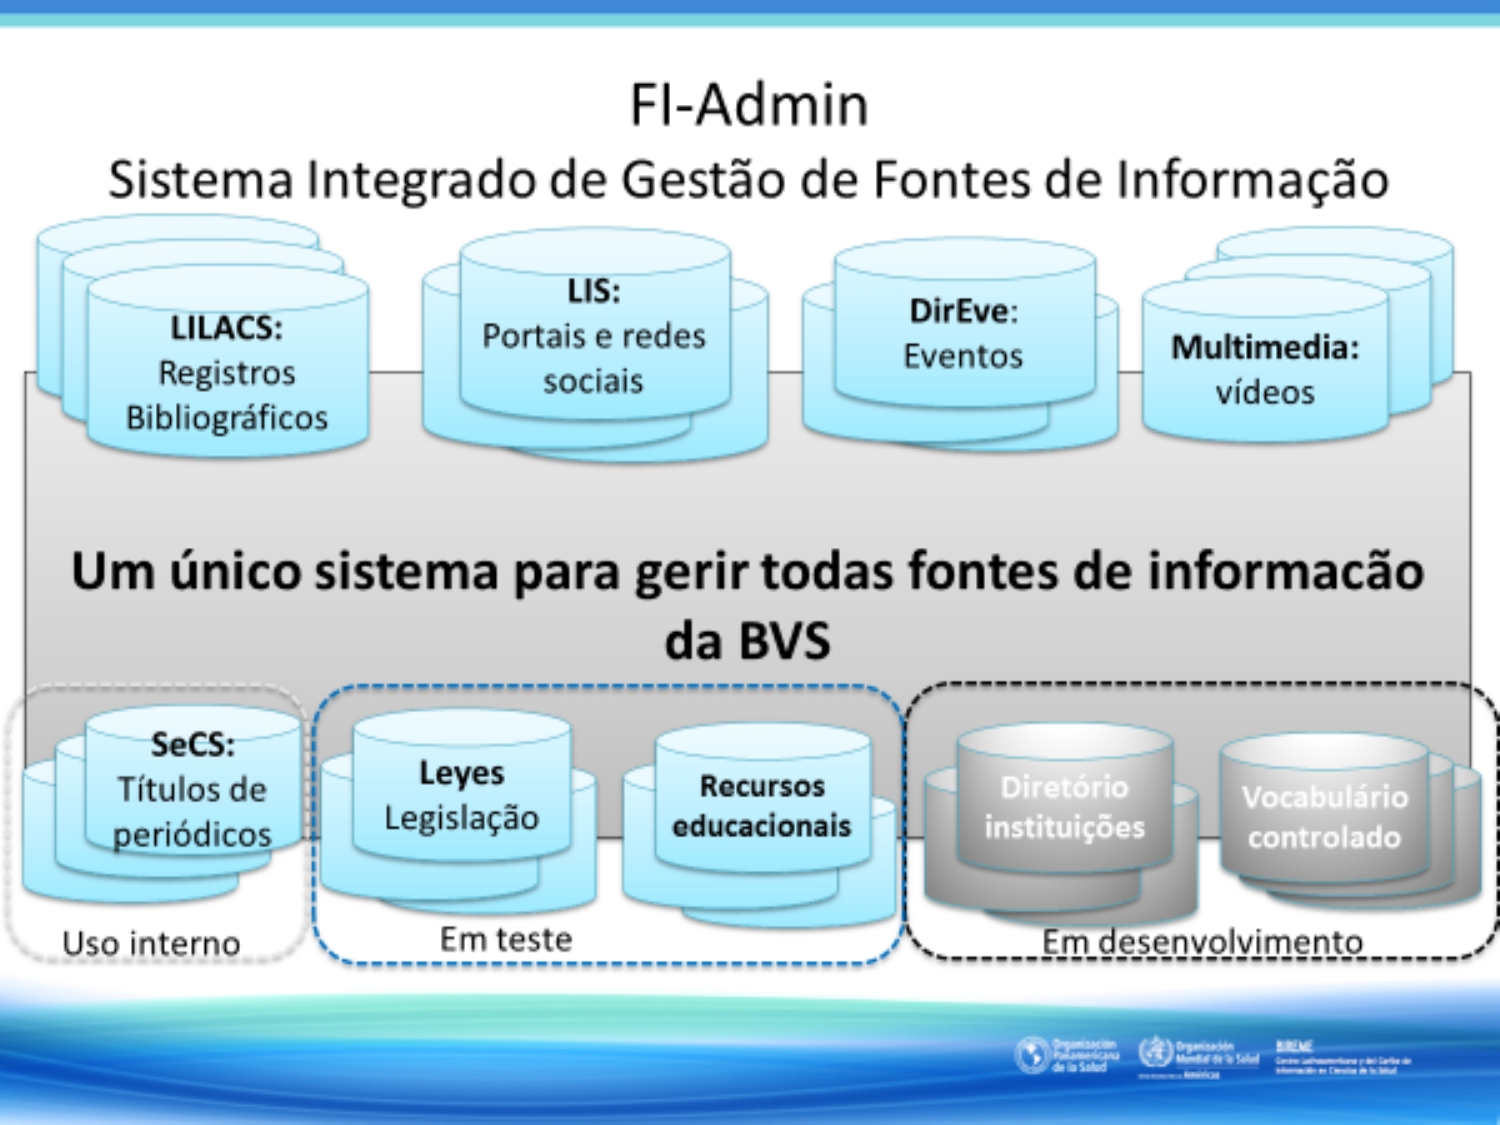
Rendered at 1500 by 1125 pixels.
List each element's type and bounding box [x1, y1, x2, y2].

list [0, 0, 1500, 1125]
